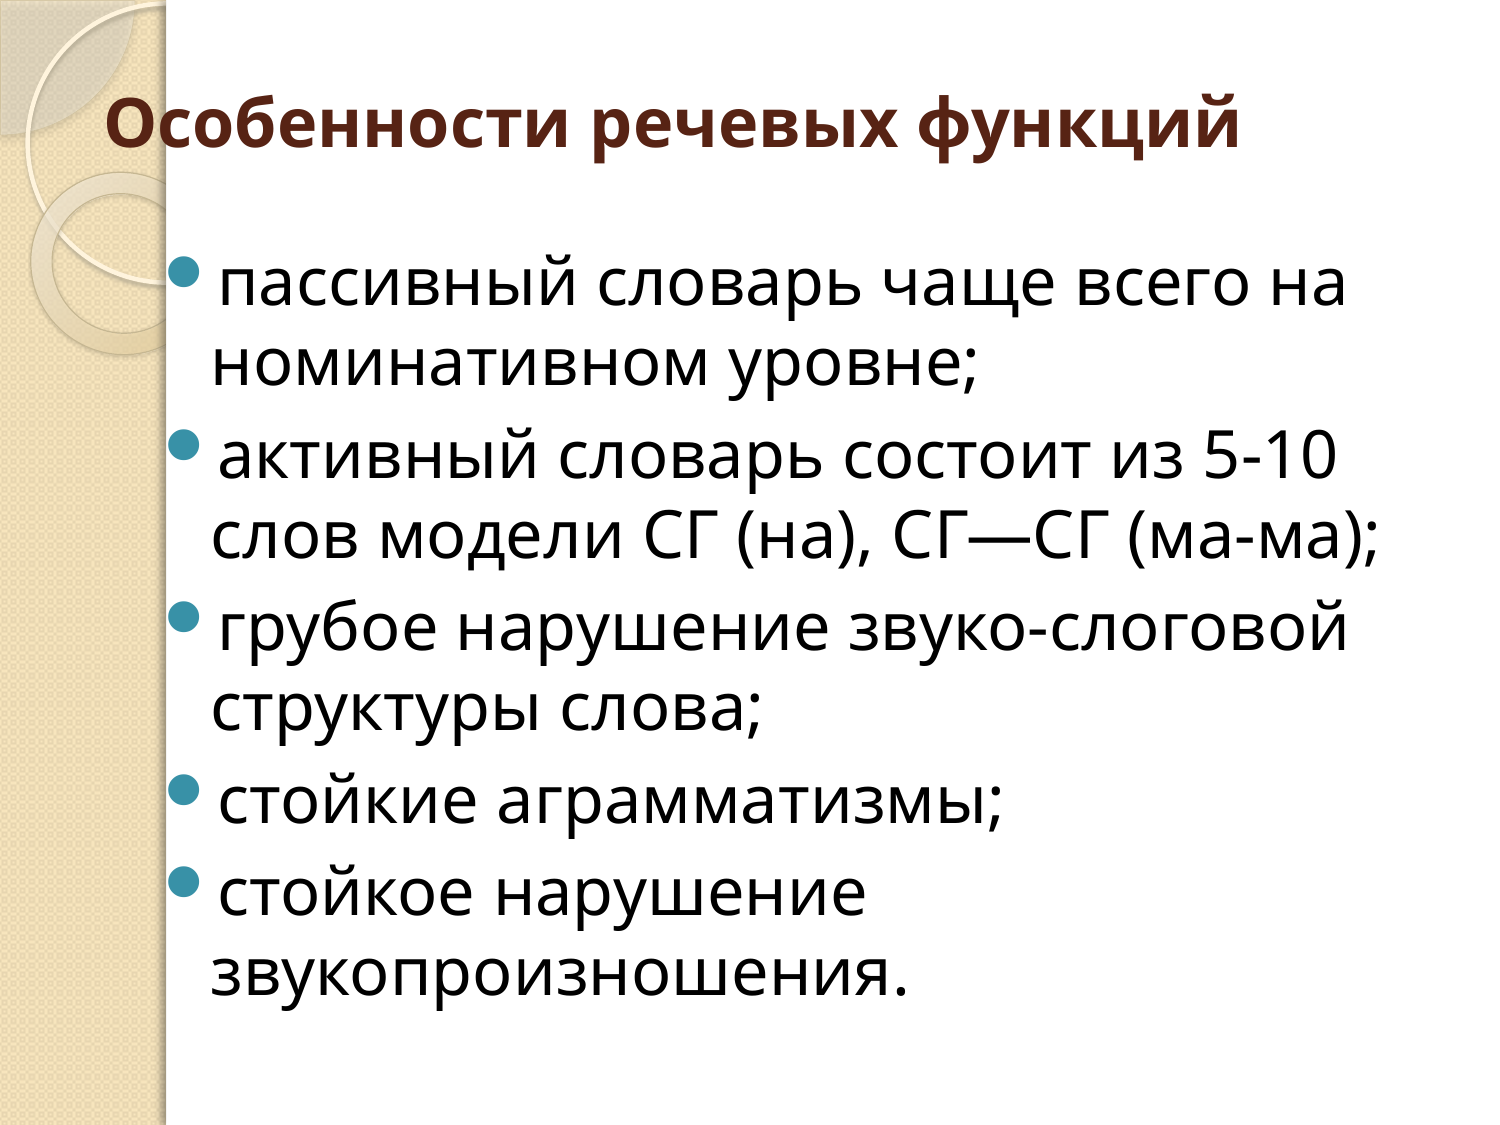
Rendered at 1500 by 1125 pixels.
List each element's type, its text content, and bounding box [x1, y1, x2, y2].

title Особенности речевых функций [88, 45, 1425, 197]
list пассивный словарь чаще всего на номинативном уровне; активный словарь состоит из 5-10 слов модели СГ (на), СГ—СГ (ма-ма); грубое нарушение звуко-слоговой структуры слова; стойкие аграмматизмы; стойкое нарушение звукопроизношения. [135, 231, 1425, 1005]
